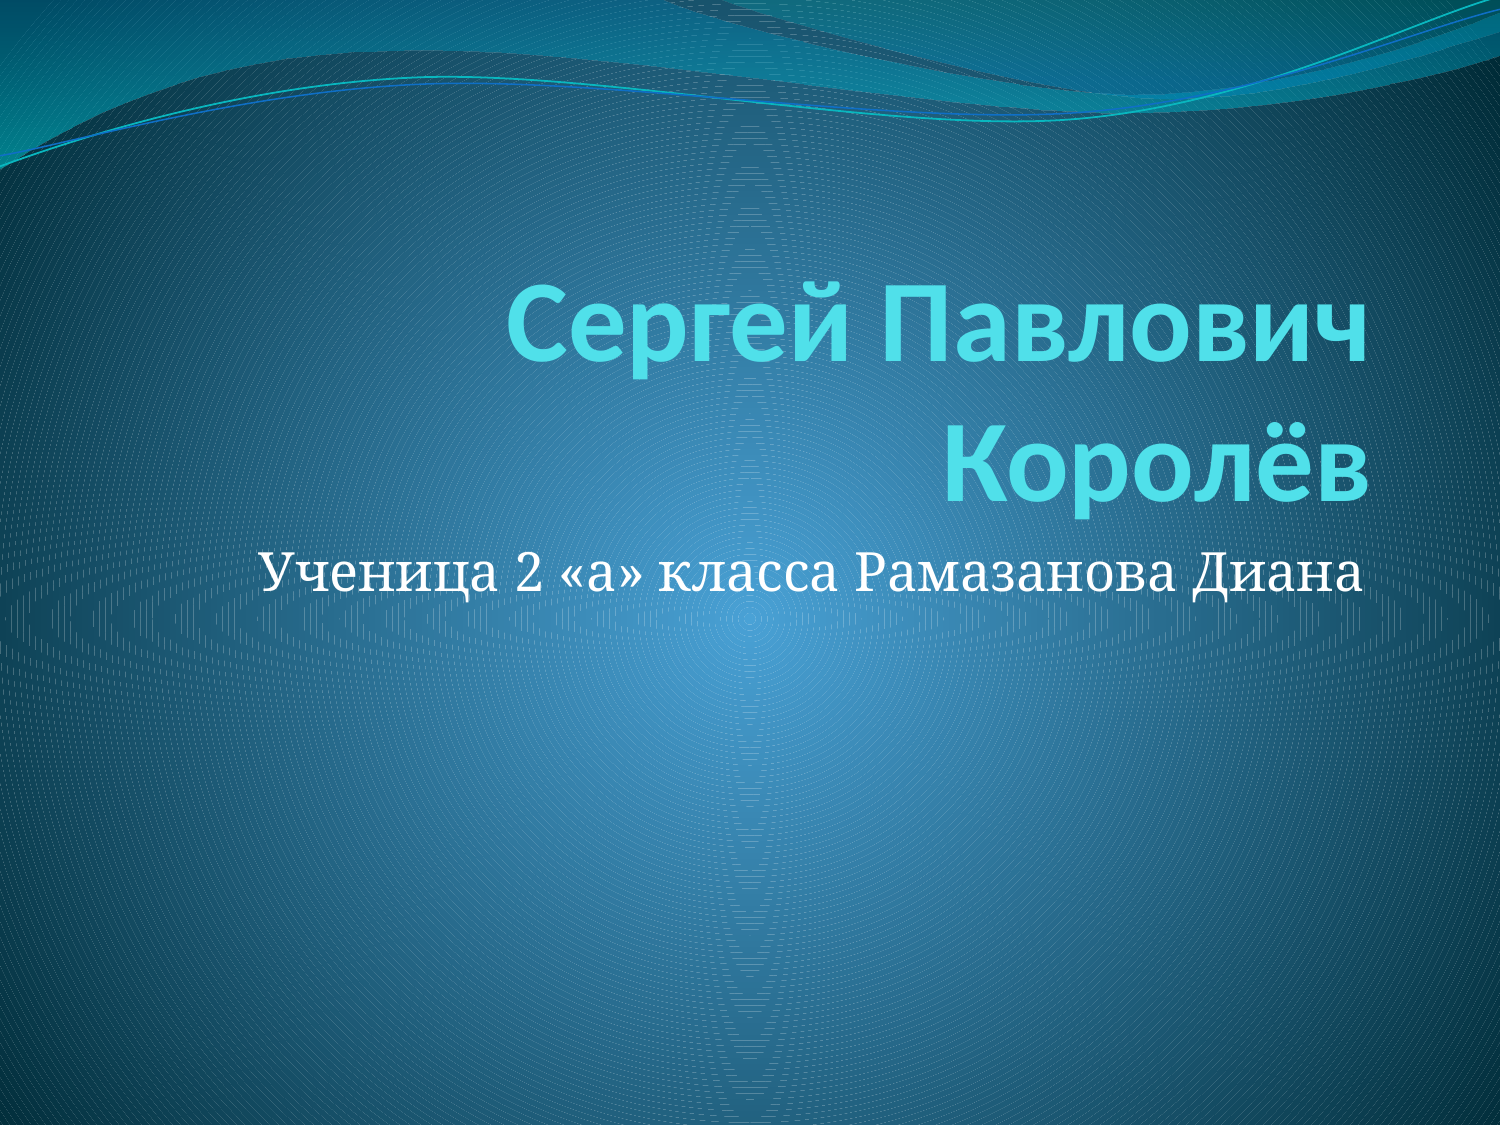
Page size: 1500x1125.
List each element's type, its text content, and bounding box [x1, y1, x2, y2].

subtitle Ученица 2 «а» класса Рамазанова Диана [87, 529, 1376, 818]
title Сергей Павлович Королёв [87, 224, 1376, 525]
